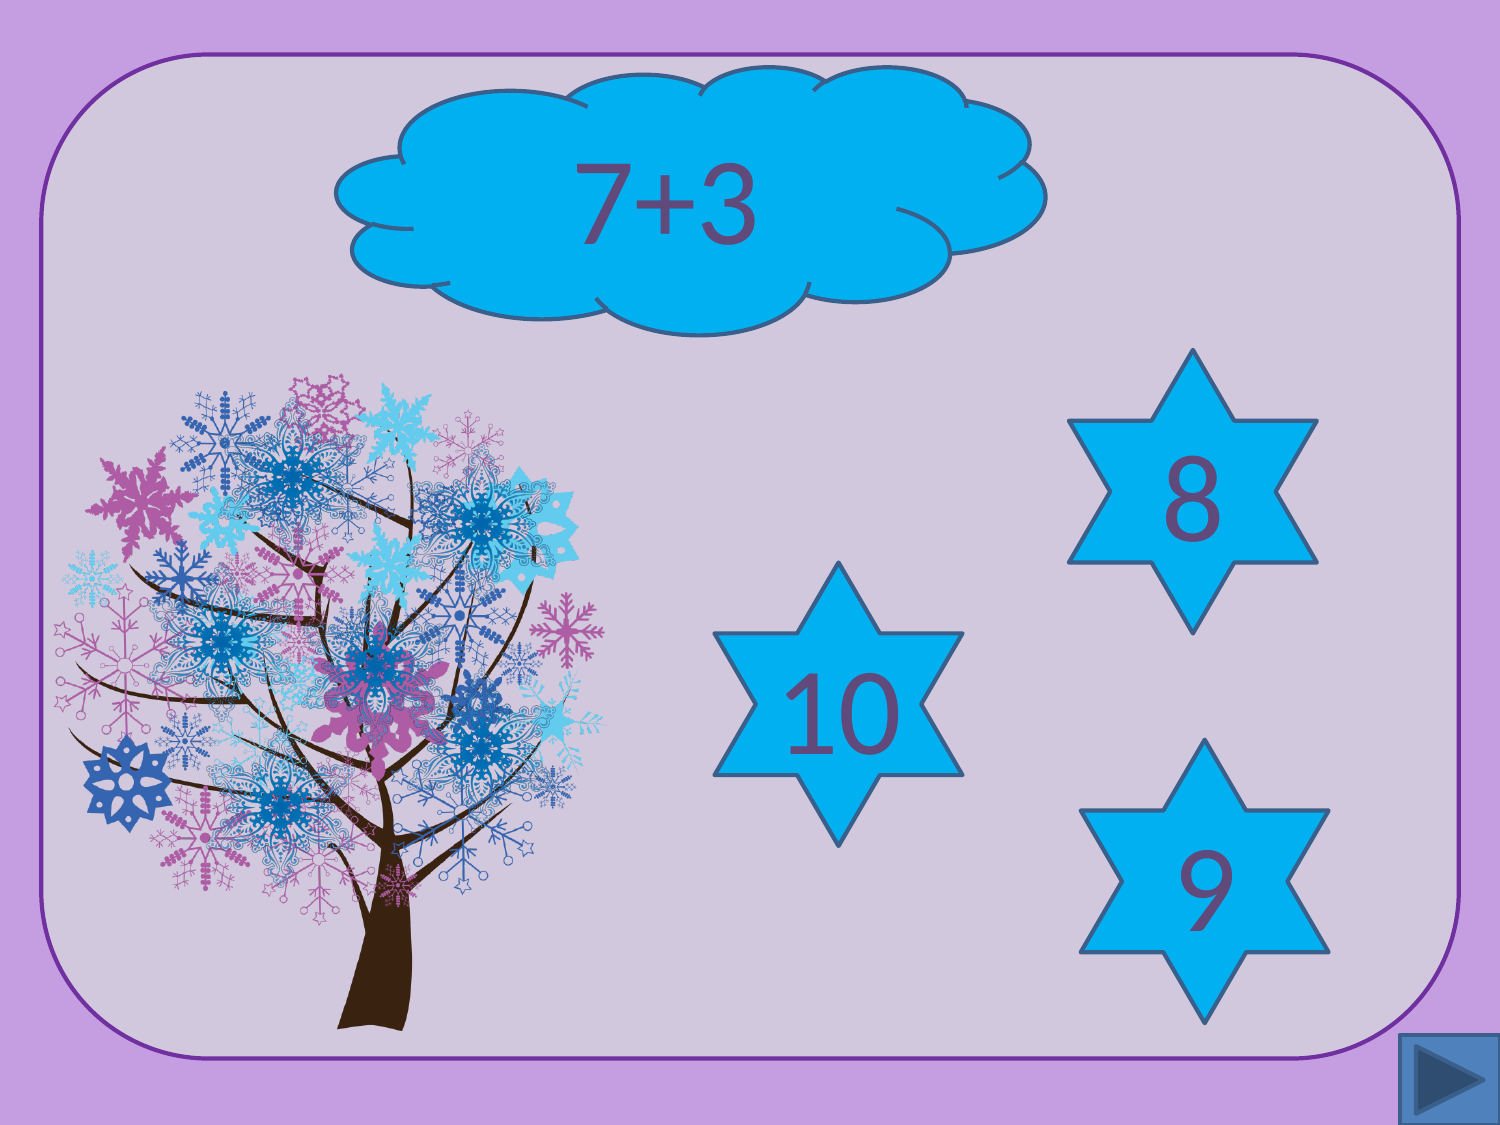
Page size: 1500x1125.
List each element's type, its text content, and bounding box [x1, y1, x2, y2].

picture [52, 373, 609, 1031]
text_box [147, 396, 556, 888]
text_box 8 [1067, 347, 1319, 636]
text_box [39, 52, 1461, 1061]
text_box 9 [1078, 737, 1331, 1026]
text_box [1398, 1033, 1500, 1125]
text_box 10 [712, 560, 965, 849]
text_box 7+3 [333, 65, 1048, 338]
